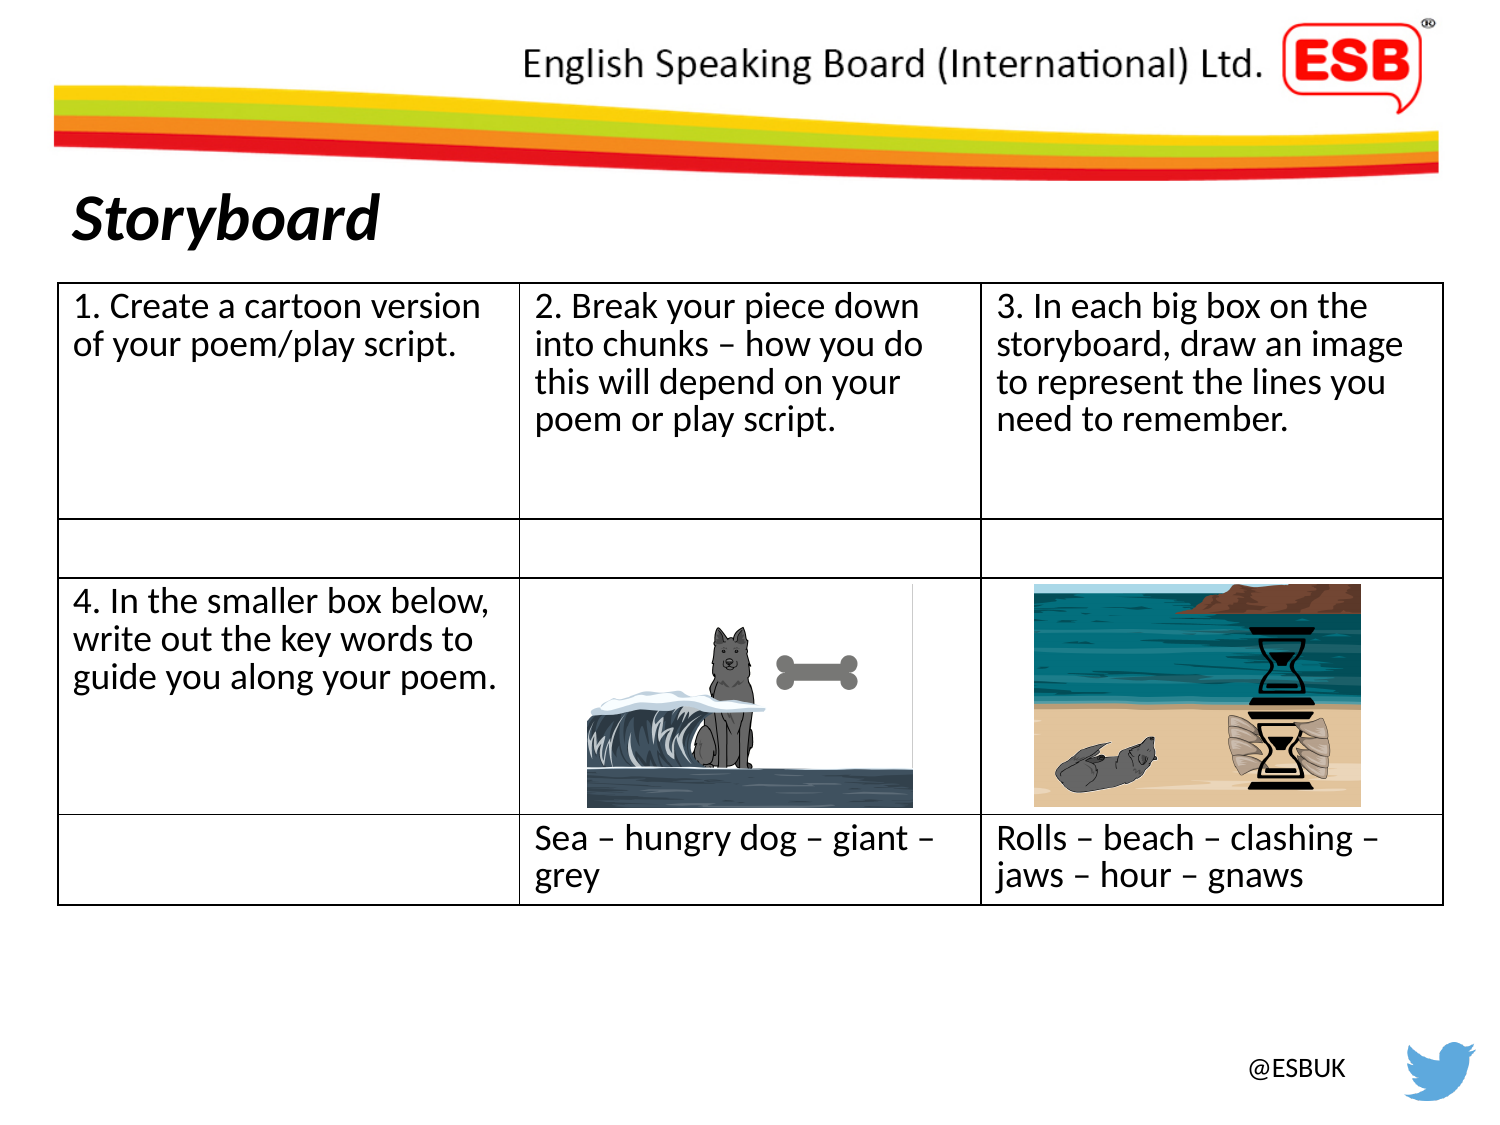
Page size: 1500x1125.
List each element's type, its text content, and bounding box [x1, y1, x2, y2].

picture [1034, 584, 1361, 807]
picture [586, 584, 913, 808]
table_cell 4. In the smaller box below, write out the key words to guide you along your poem. [59, 579, 519, 814]
table_cell Rolls – beach – clashing – jaws – hour – gnaws [982, 815, 1442, 904]
table_cell [59, 815, 519, 904]
table_header 1. Create a cartoon version of your poem/play script. [59, 284, 519, 518]
table_cell Sea – hungry dog – giant – grey [520, 815, 980, 904]
table_cell [982, 520, 1442, 577]
table_cell [520, 520, 980, 577]
table_cell [982, 579, 1442, 814]
table_cell [59, 520, 519, 577]
title Storyboard [57, 175, 1351, 282]
table_header 2. Break your piece down into chunks – how you do this will depend on your poem or play script. [520, 284, 980, 518]
table_cell [520, 579, 980, 814]
table_header 3. In each big box on the storyboard, draw an image to represent the lines you need to remember. [982, 284, 1442, 518]
picture [1404, 1042, 1476, 1101]
picture [0, 0, 1500, 189]
